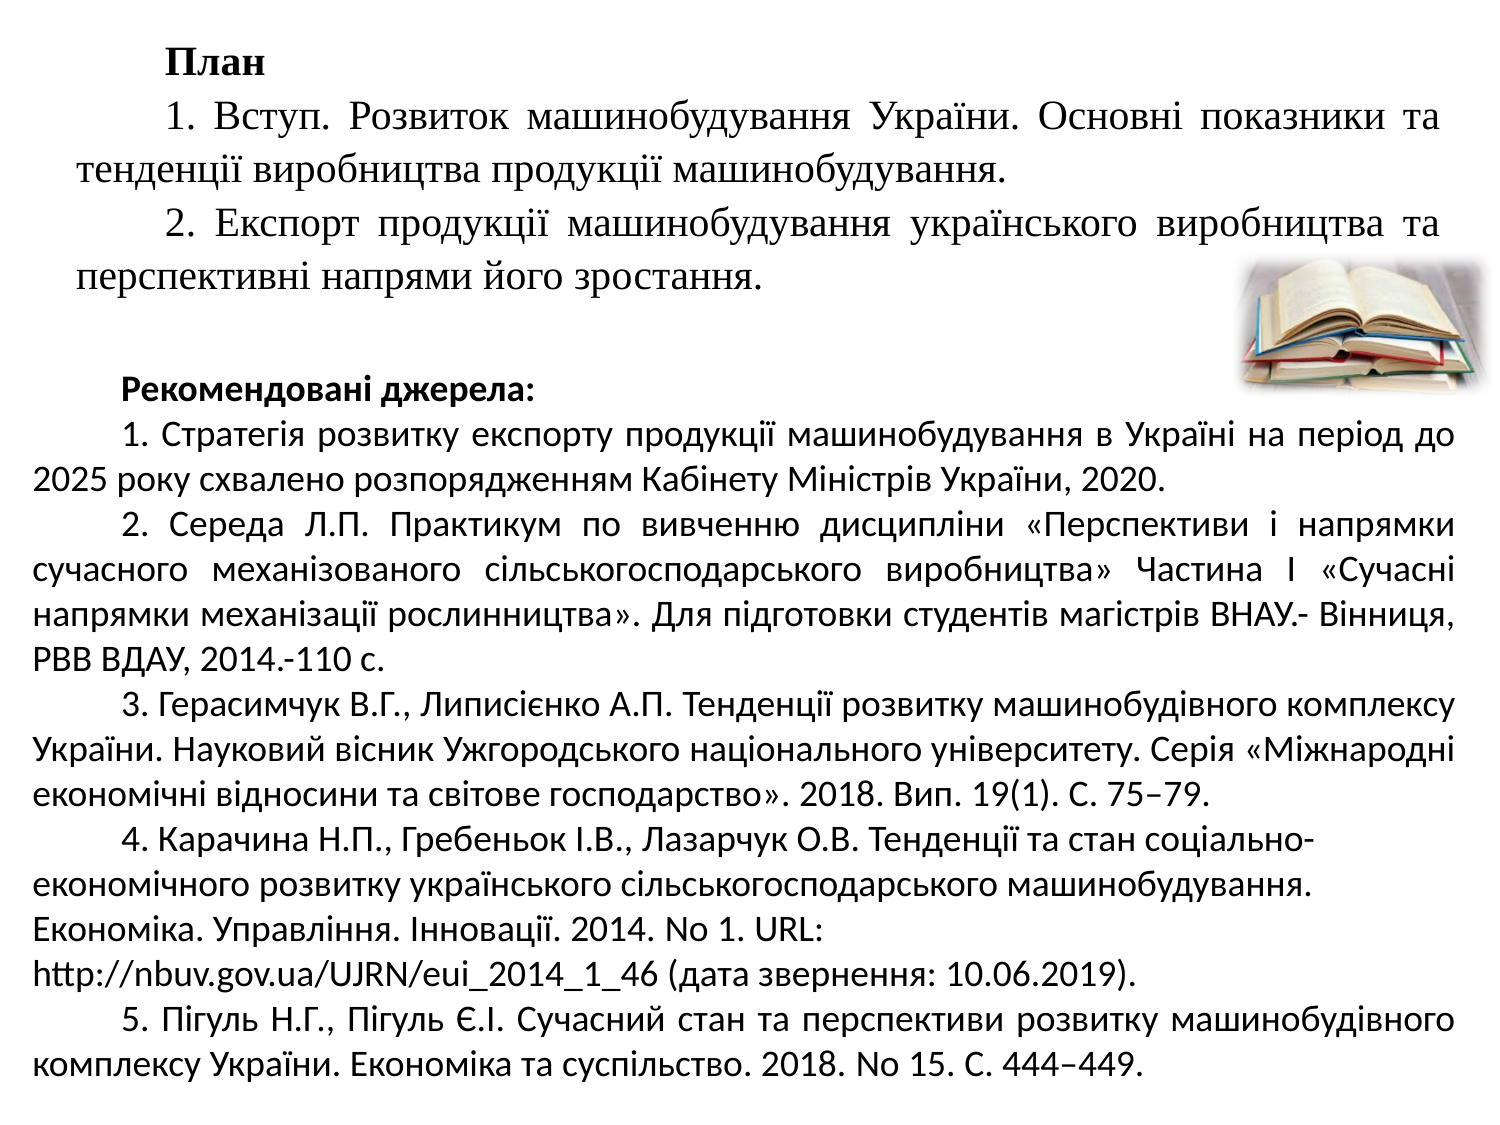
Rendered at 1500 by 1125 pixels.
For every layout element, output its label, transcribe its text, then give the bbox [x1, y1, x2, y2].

text_box Рекомендовані джерела: 1. Стратегія розвитку експорту продукції машинобудування в Україні на період до 2025 року схвалено розпорядженням Кабінету Міністрів України, 2020. 2. Середа Л.П. Практикум по вивченню дисципліни «Перспективи і напрямки сучасного механізованого сільськогосподарського виробництва» Частина І «Сучасні напрямки механізації рослинництва». Для підготовки студентів магістрів ВНАУ.- Вінниця, РВВ ВДАУ, 2014.-110 с. 3. Герасимчук В.Г., Липисієнко А.П. Тенденції розвитку машинобудівного комплексу України. Науковий вісник Ужгородського національного університету. Серія «Міжнародні економічні відносини та світове господарство». 2018. Вип. 19(1). С. 75–79. 4. Карачина Н.П., Гребеньок І.В., Лазарчук О.В. Тенденції та стан соціально-економічного розвитку українського сільськогосподарського машинобудування. Економіка. Управління. Інновації. 2014. No 1. URL: http://nbuv.gov.ua/UJRN/eui_2014_1_46 (дата звернення: 10.06.2019). 5. Пігуль Н.Г., Пігуль Є.І. Сучасний стан та перспективи розвитку машинобудівного комплексу України. Економіка та суспільство. 2018. No 15. С. 444–449. [17, 349, 1472, 1092]
picture [1230, 250, 1496, 399]
text_box План 1. Вступ. Розвиток машинобудування України. Основні показники та тенденції виробництва продукції машинобудування. 2. Експорт продукції машинобудування українського виробництва та перспективні напрями його зростання. [61, 19, 1456, 306]
